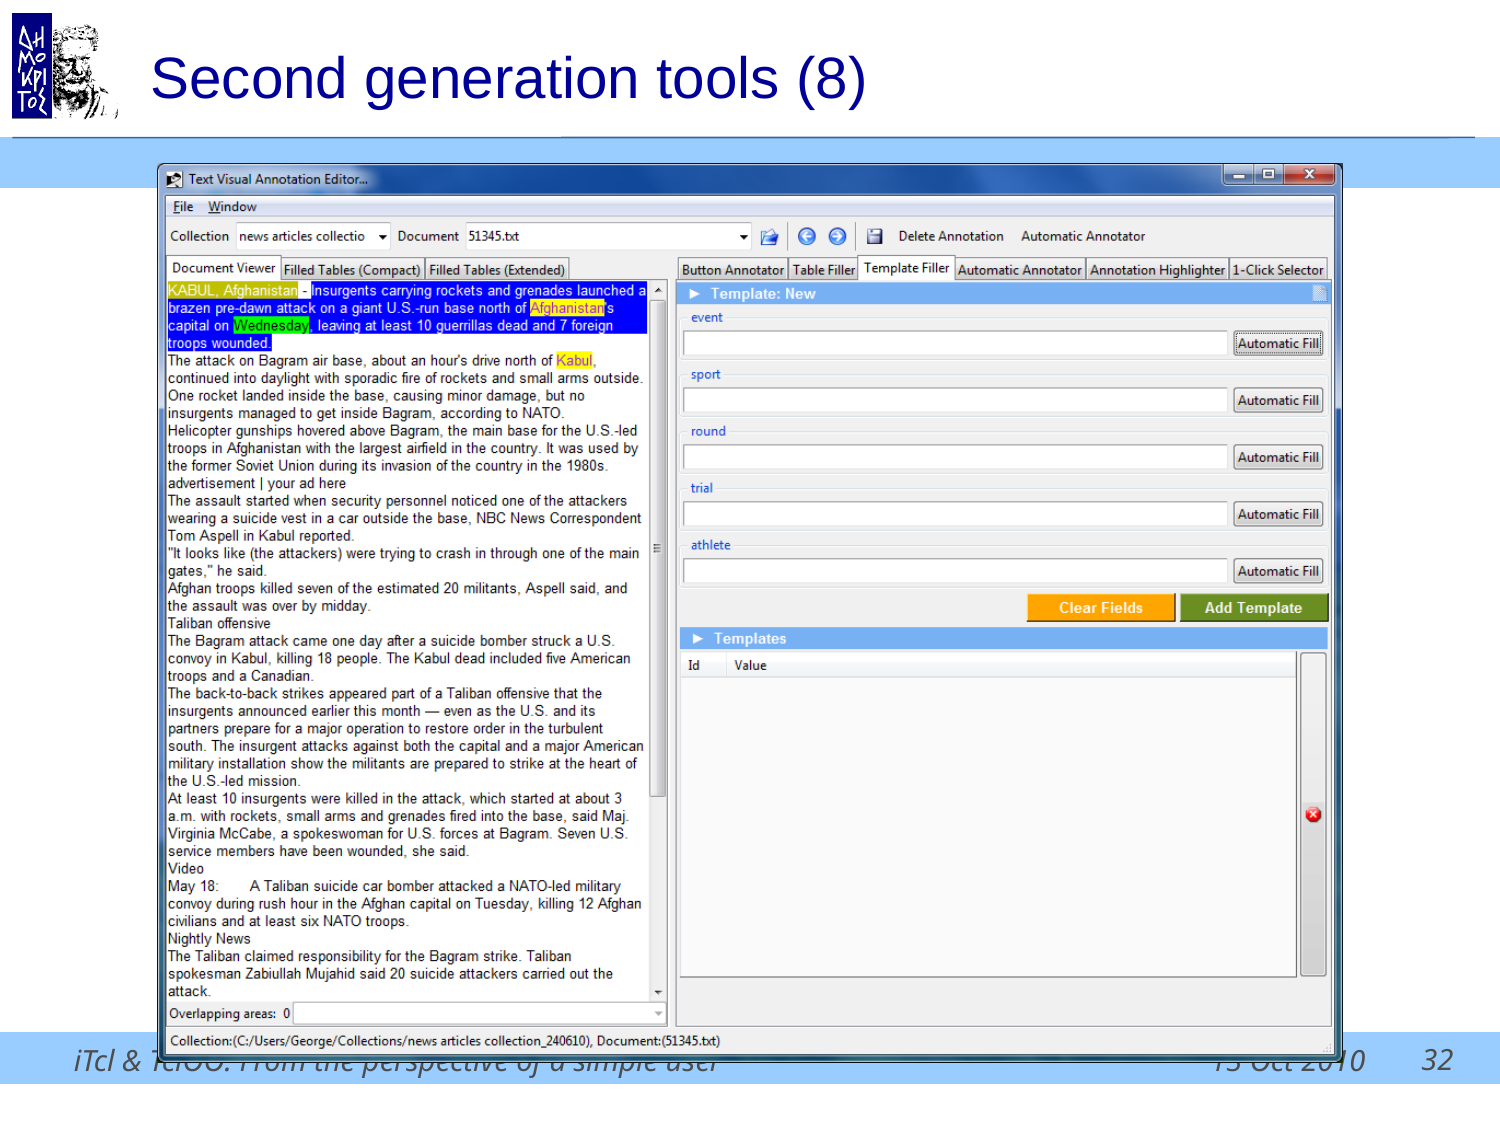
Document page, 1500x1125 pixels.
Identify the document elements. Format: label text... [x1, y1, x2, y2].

picture [156, 162, 1344, 1063]
footer iTcl & TclOO: From the perspective of a simple user [58, 1034, 1190, 1086]
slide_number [1190, 1034, 1381, 1086]
title Second generation tools (8) [135, 12, 1476, 138]
picture [11, 13, 118, 120]
slide_number 32 [1399, 1033, 1476, 1084]
